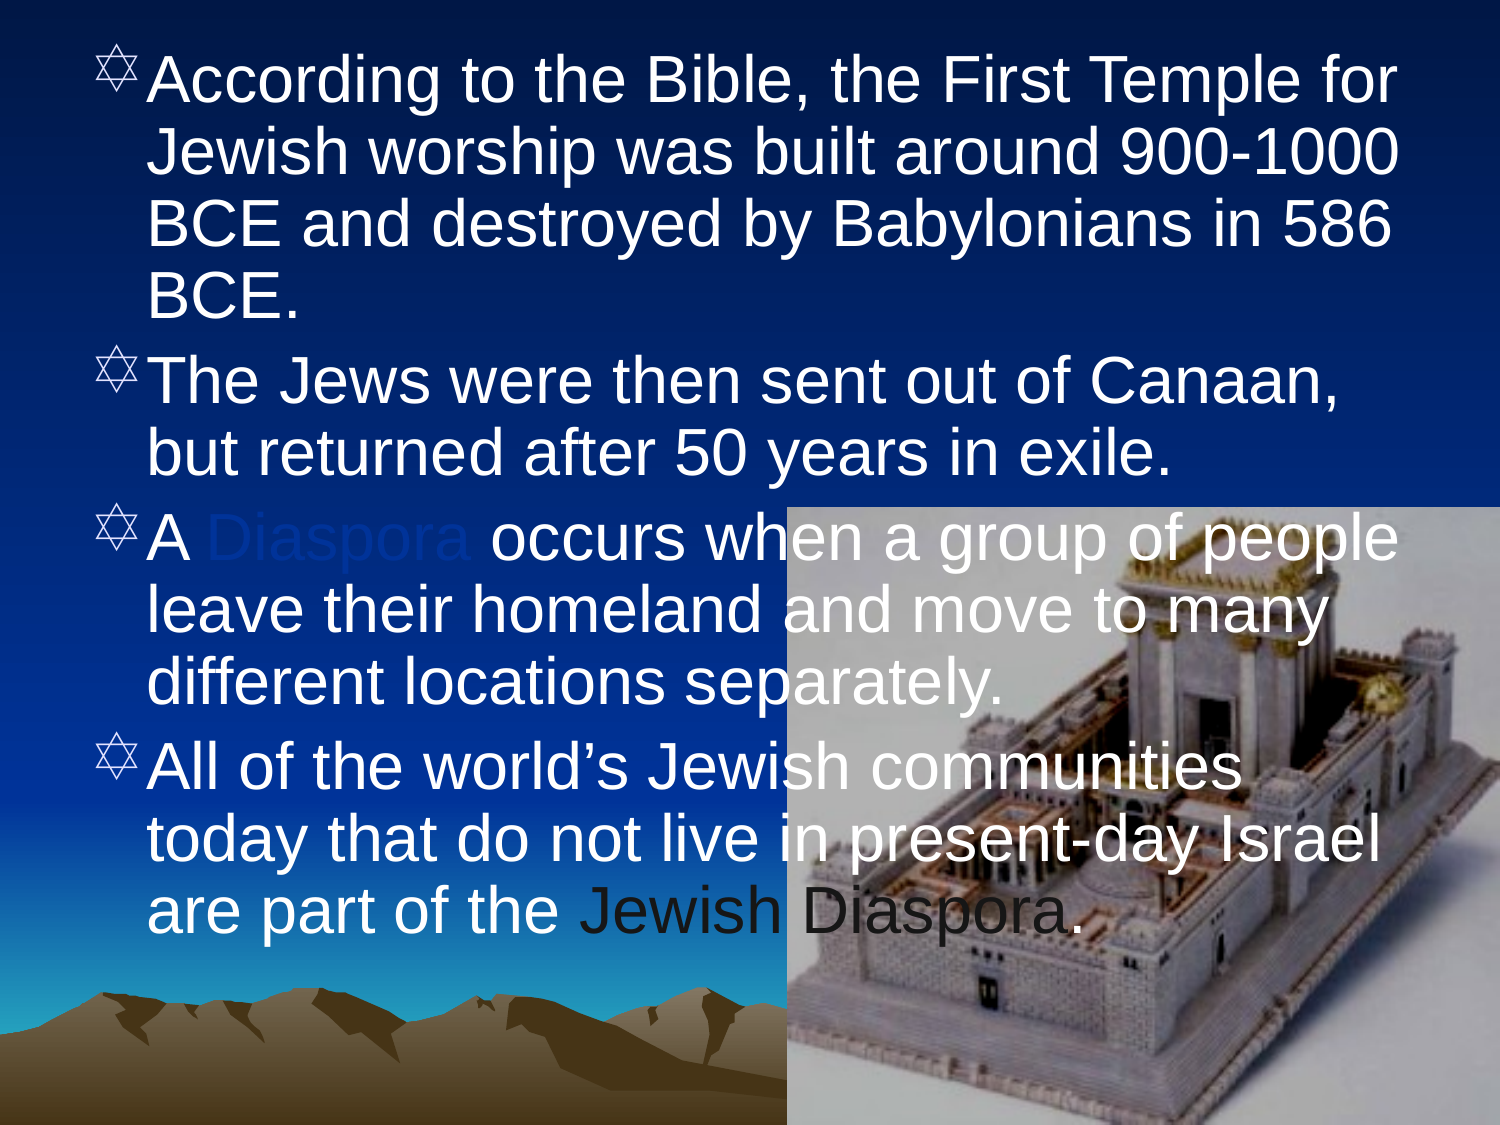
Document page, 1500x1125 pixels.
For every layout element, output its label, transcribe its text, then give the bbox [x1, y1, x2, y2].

picture [787, 507, 1500, 1125]
list According to the Bible, the First Temple for Jewish worship was built around 900-1000 BCE and destroyed by Babylonians in 586 BCE. The Jews were then sent out of Canaan, but returned after 50 years in exile. A Diaspora occurs when a group of people leave their homeland and move to many different locations separately. All of the world’s Jewish communities today that do not live in present-day Israel are part of the Jewish Diaspora. [74, 37, 1426, 1001]
